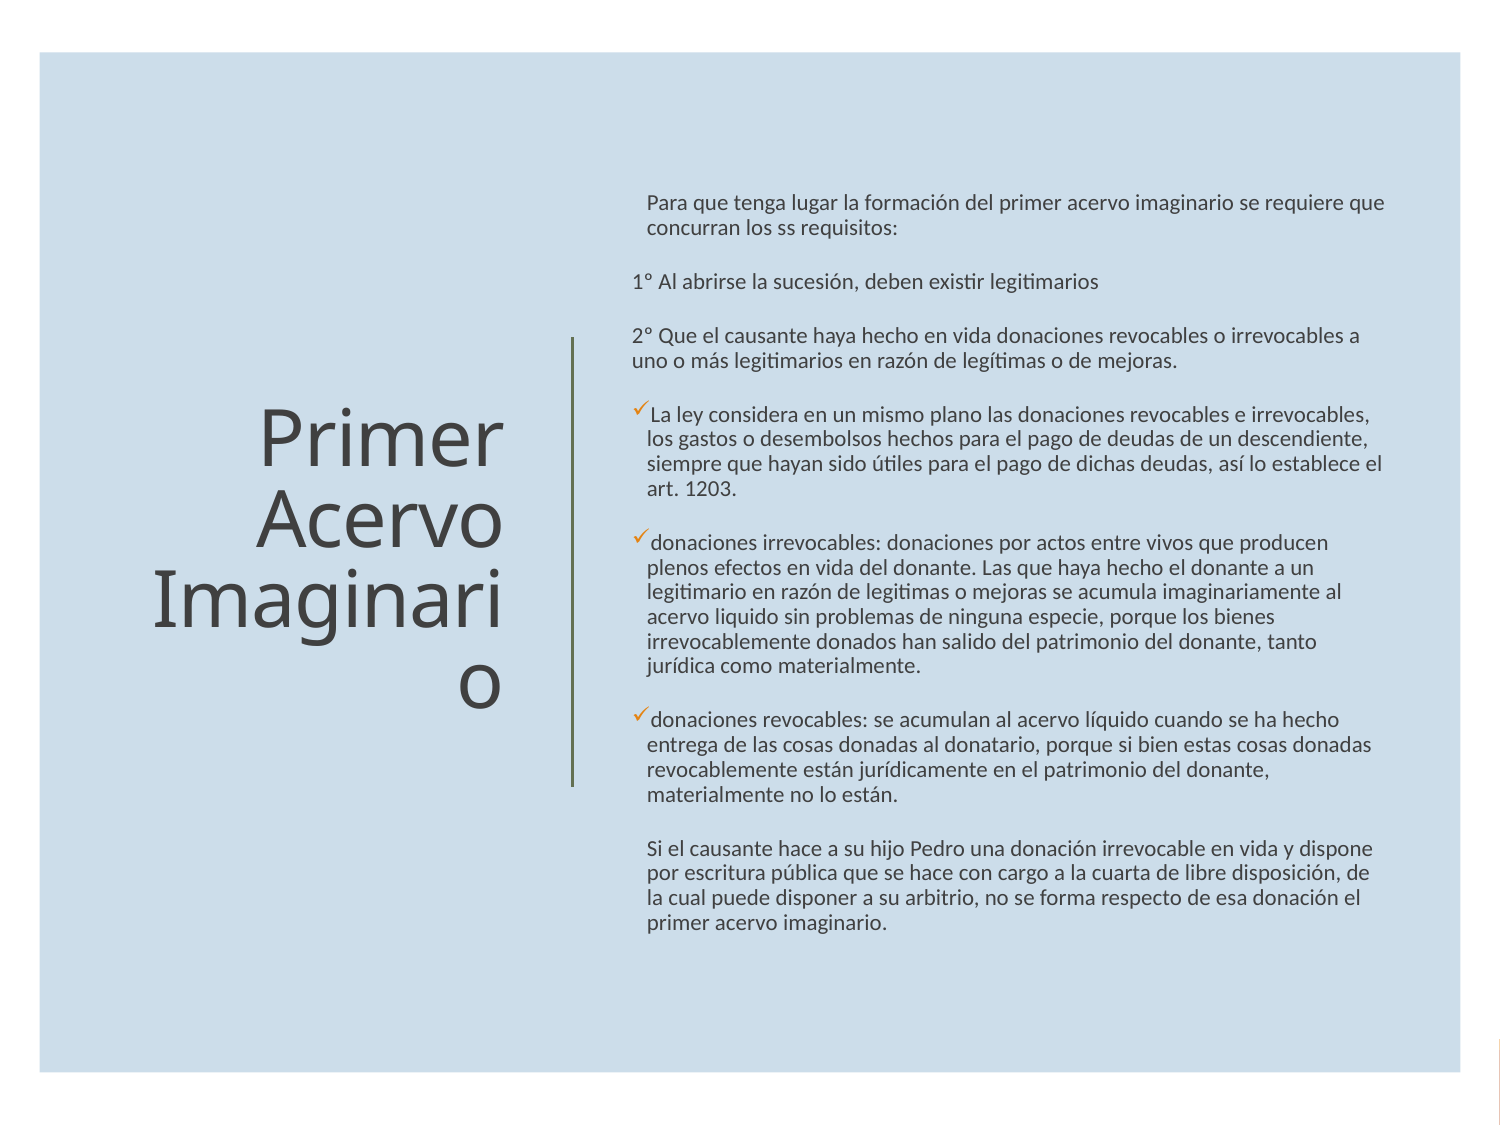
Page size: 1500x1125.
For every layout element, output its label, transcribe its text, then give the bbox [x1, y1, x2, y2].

title Primer Acervo Imaginario [118, 158, 520, 969]
list Para que tenga lugar la formación del primer acervo imaginario se requiere que concurran los ss requisitos: 1º Al abrirse la sucesión, deben existir legitimarios 2º Que el causante haya hecho en vida donaciones revocables o irrevocables a uno o más legitimarios en razón de legítimas o de mejoras. La ley considera en un mismo plano las donaciones revocables e irrevocables, los gastos o desembolsos hechos para el pago de deudas de un descendiente, siempre que hayan sido útiles para el pago de dichas deudas, así lo establece el art. 1203. donaciones irrevocables: donaciones por actos entre vivos que producen plenos efectos en vida del donante. Las que haya hecho el donante a un legitimario en razón de legitimas o mejoras se acumula imaginariamente al acervo liquido sin problemas de ninguna especie, porque los bienes irrevocablemente donados han salido del patrimonio del donante, tanto jurídica como materialmente. donaciones revocables: se acumulan al acervo líquido cuando se ha hecho entrega de las cosas donadas al donatario, porque si bien estas cosas donadas revocablemente están jurídicamente en el patrimonio del donante, materialmente no lo están. Si el causante hace a su hijo Pedro una donación irrevocable en vida y dispone por escritura pública que se hace con cargo a la cuarta de libre disposición, de la cual puede disponer a su arbitrio, no se forma respecto de esa donación el primer acervo imaginario. [631, 158, 1387, 969]
text_box [0, 0, 1500, 1125]
text_box [38, 51, 1462, 1074]
